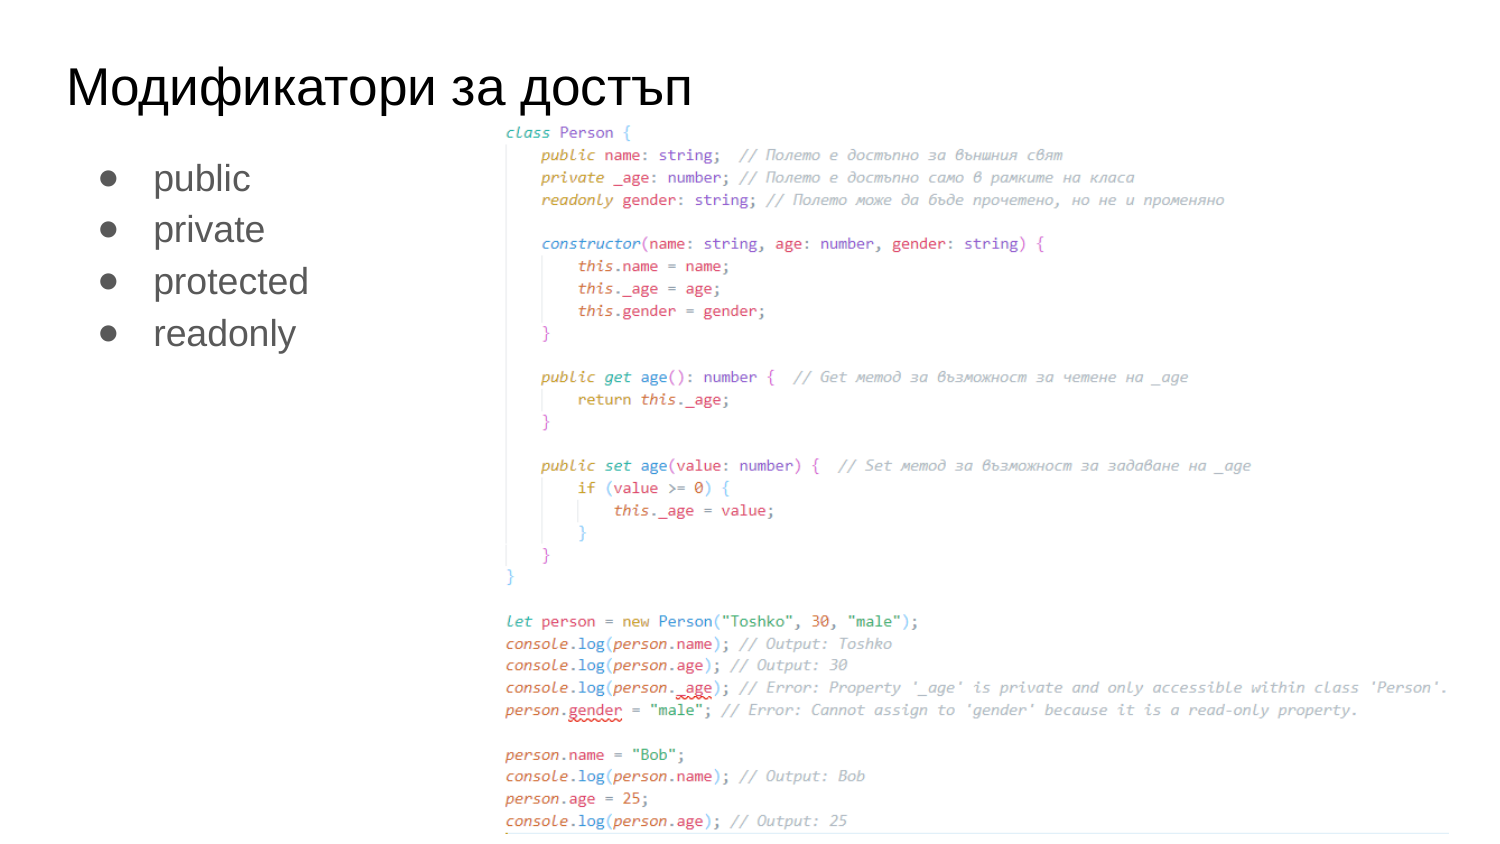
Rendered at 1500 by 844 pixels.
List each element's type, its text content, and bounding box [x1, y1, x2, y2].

list public private protected readonly [63, 131, 410, 378]
picture [491, 121, 1450, 834]
title Модификатори за достъп [51, 37, 1449, 132]
